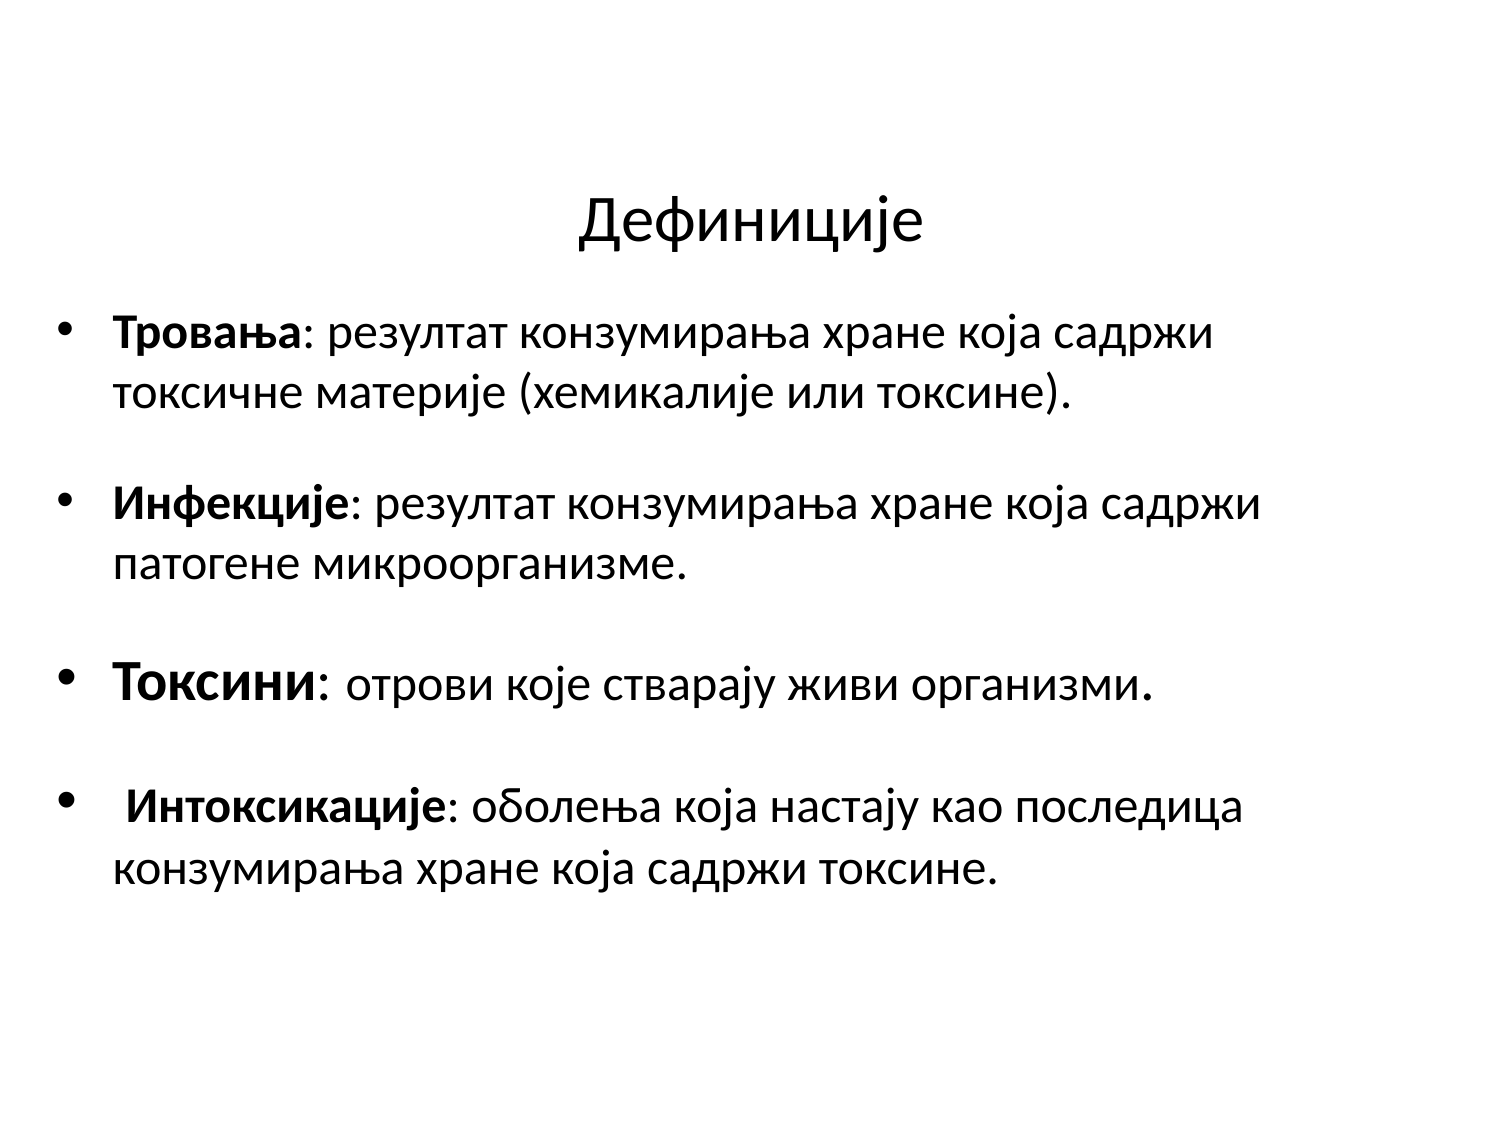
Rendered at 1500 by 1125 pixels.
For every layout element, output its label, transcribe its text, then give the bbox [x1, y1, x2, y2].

title Дефиниције [76, 160, 1427, 348]
list Тровања: резултат конзумирања хране која садржи токсичне материје (хемикалије или токсине). Инфекције: резултат конзумирања хране која садржи патогене микроорганизме. Токсини: отрови које стварају живи организми. Интоксикације: оболења која настају као последица конзумирања хране која садржи токсине. [41, 290, 1392, 958]
